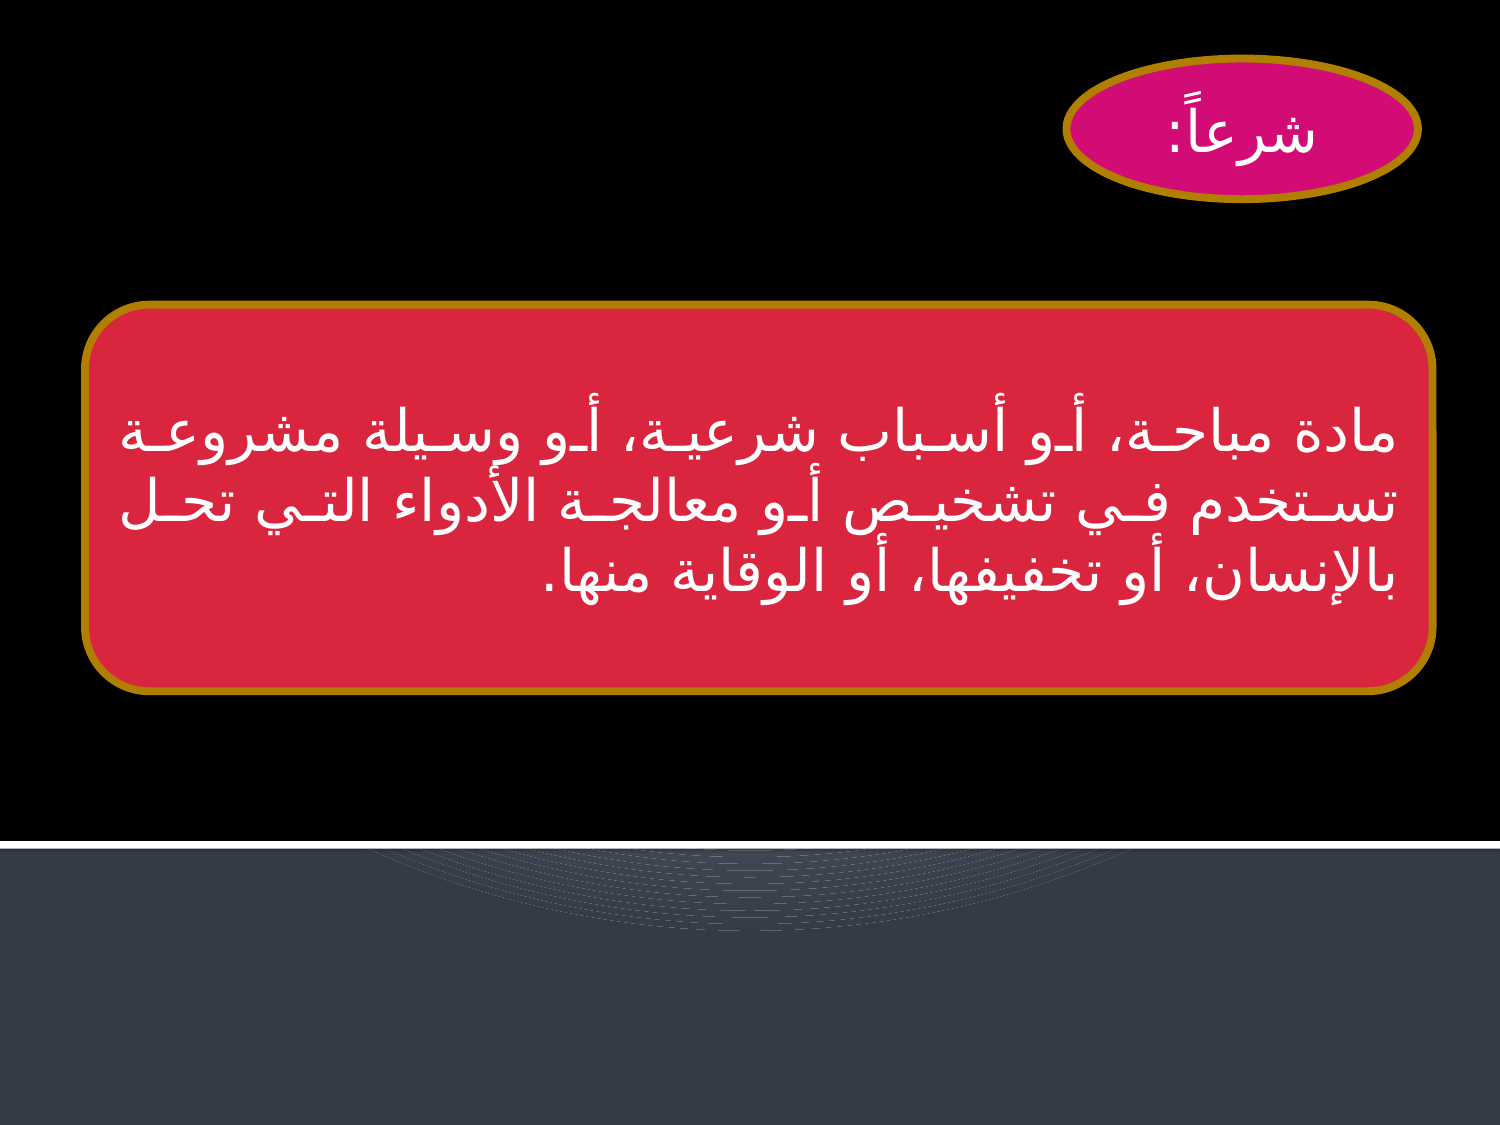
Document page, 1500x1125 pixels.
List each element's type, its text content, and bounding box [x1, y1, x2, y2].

text_box شرعاً: [1062, 54, 1422, 204]
text_box مادة مباحة، أو أسباب شرعية، أو وسيلة مشروعة تستخدم في تشخيص أو معالجة الأدواء التي تحل بالإنسان، أو تخفيفها، أو الوقاية منها. [81, 300, 1437, 696]
